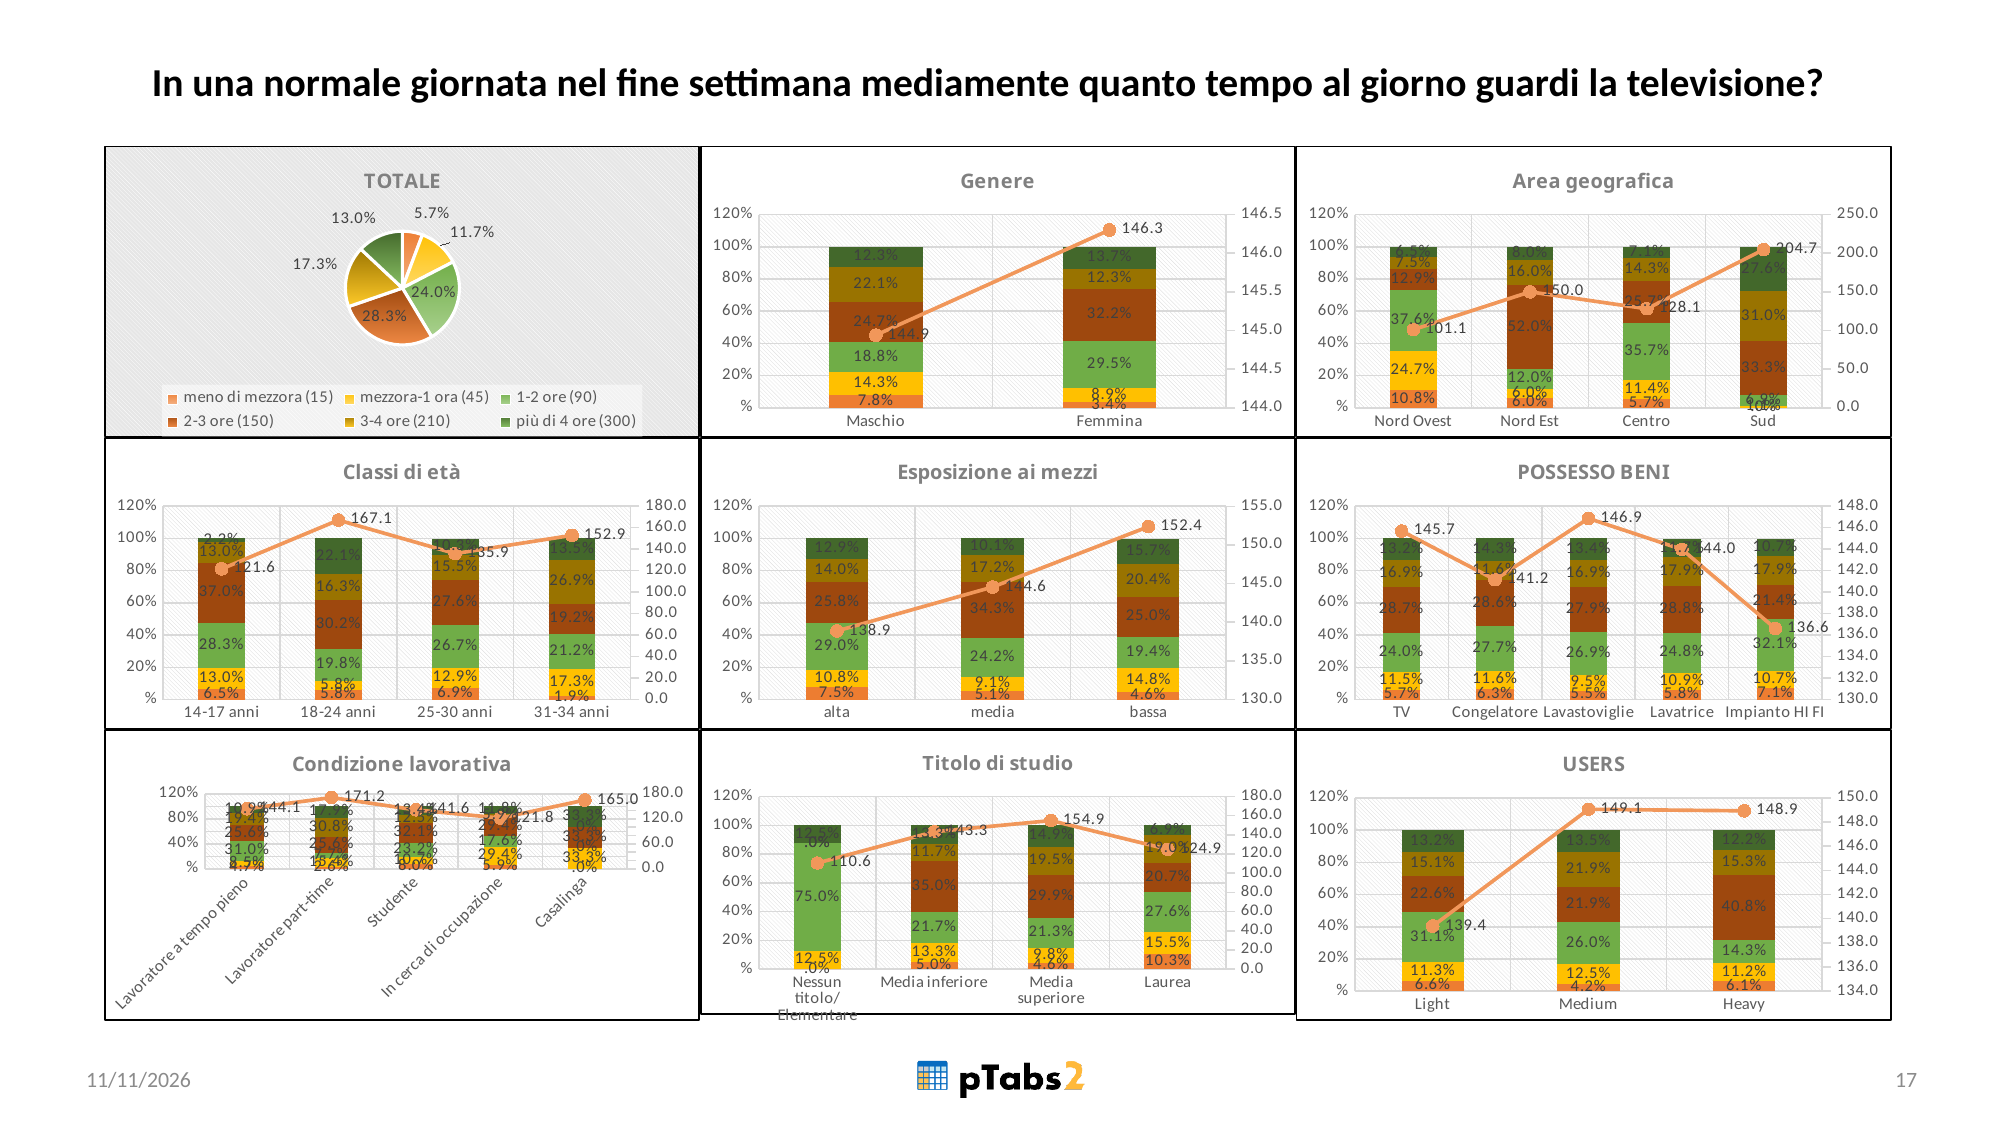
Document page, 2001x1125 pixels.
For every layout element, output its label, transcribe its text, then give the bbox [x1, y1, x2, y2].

title In una normale giornata nel fine settimana mediamente quanto tempo al giorno guardi la televisione? [104, 52, 1875, 115]
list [913, 1058, 1087, 1100]
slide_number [70, 1055, 512, 1103]
chart [104, 145, 1892, 1021]
slide_number 17 [1482, 1055, 1933, 1103]
